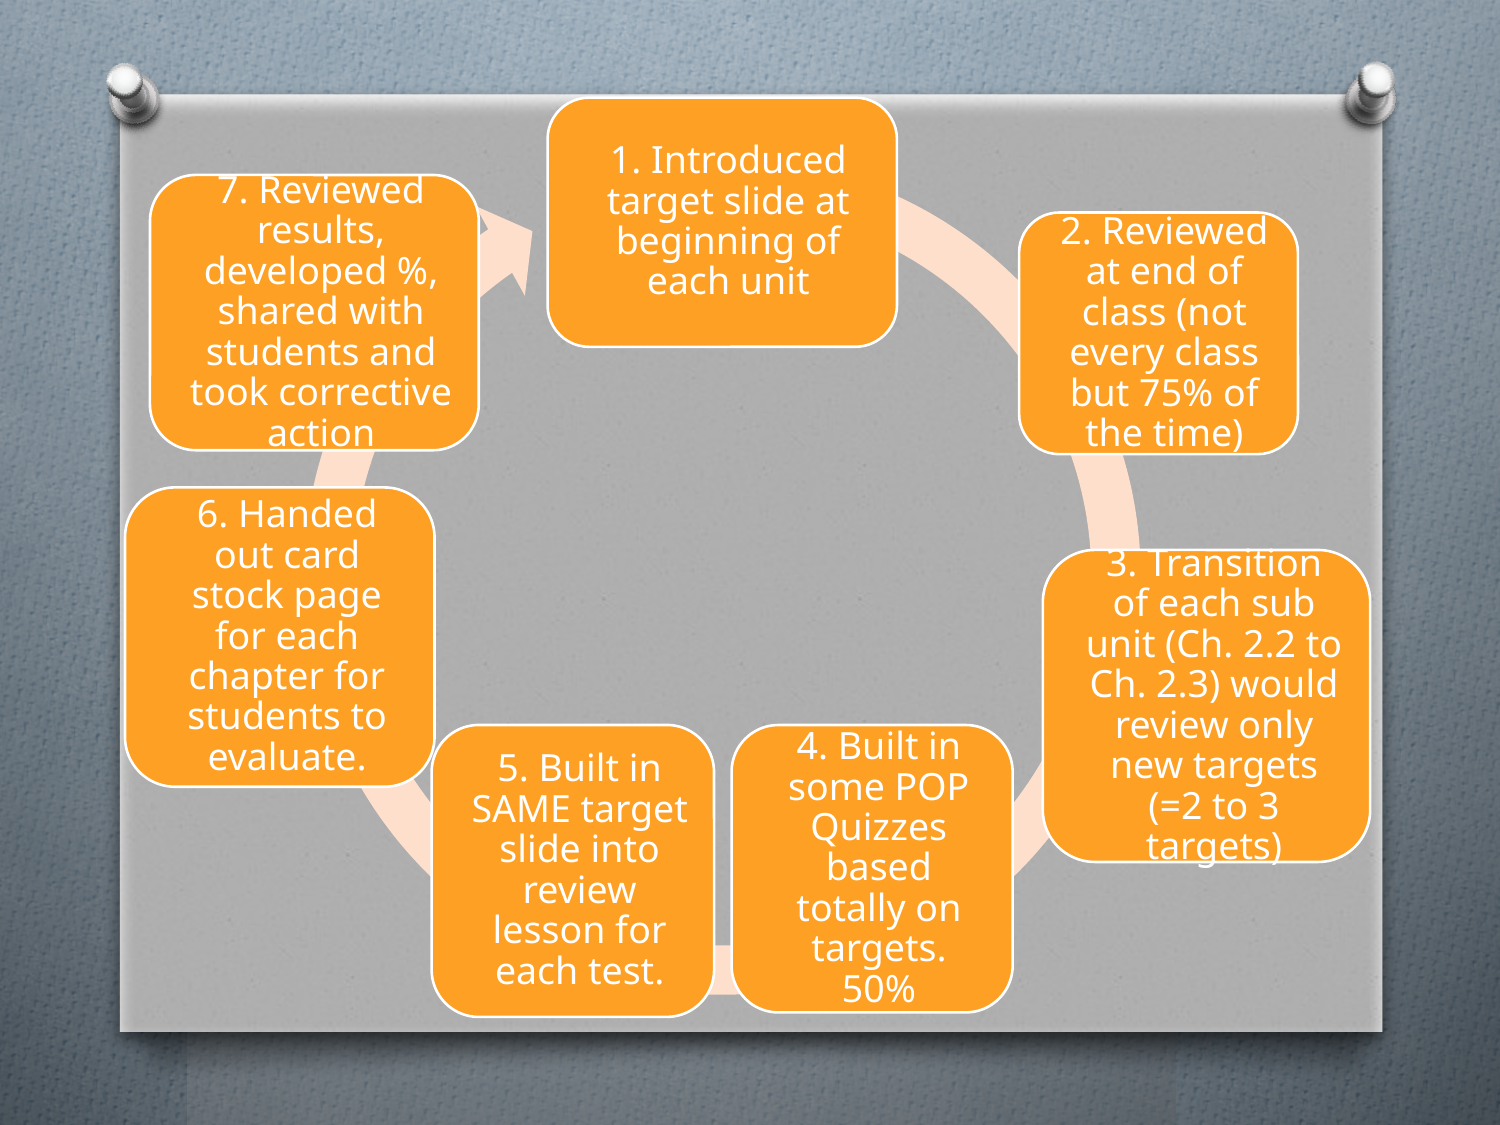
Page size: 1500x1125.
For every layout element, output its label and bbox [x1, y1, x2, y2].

picture [75, 29, 198, 153]
picture [1317, 35, 1439, 156]
list [3, 162, 1451, 1026]
